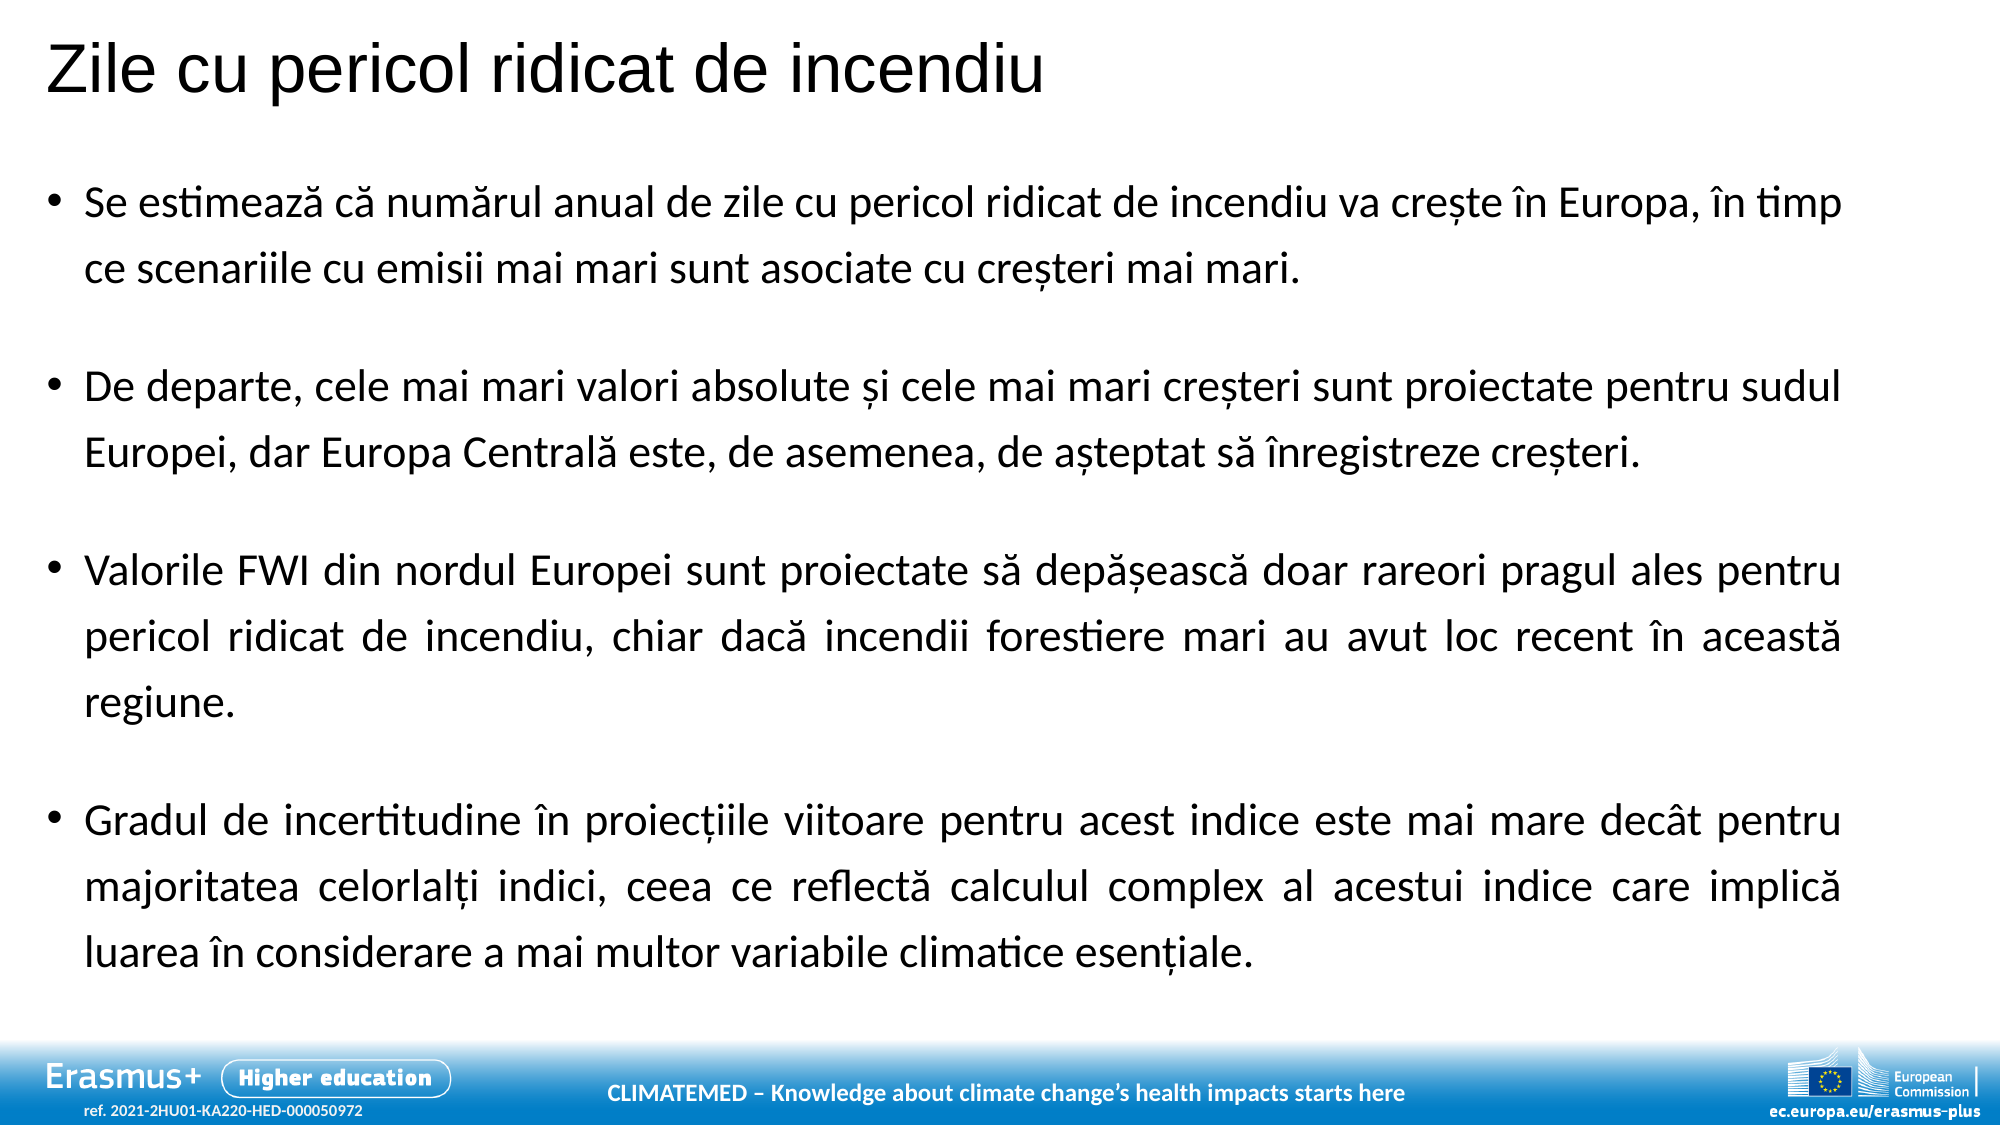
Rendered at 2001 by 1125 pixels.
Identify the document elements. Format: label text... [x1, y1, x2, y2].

title Zile cu pericol ridicat de incendiu [31, 25, 1984, 116]
list Se estimează că numărul anual de zile cu pericol ridicat de incendiu va crește în Europa, în timp ce scenariile cu emisii mai mari sunt asociate cu creșteri mai mari. De departe, cele mai mari valori absolute și cele mai mari creșteri sunt proiectate pentru sudul Europei, dar Europa Centrală este, de asemenea, de așteptat să înregistreze creșteri. Valorile FWI din nordul Europei sunt proiectate să depășească doar rareori pragul ales pentru pericol ridicat de incendiu, chiar dacă incendii forestiere mari au avut loc recent în această regiune. Gradul de incertitudine în proiecțiile viitoare pentru acest indice este mai mare decât pentru majoritatea celorlalți indici, ceea ce reflectă calculul complex al acestui indice care implică luarea în considerare a mai multor variabile climatice esențiale. [31, 153, 1859, 1035]
picture [0, 899, 2000, 1125]
